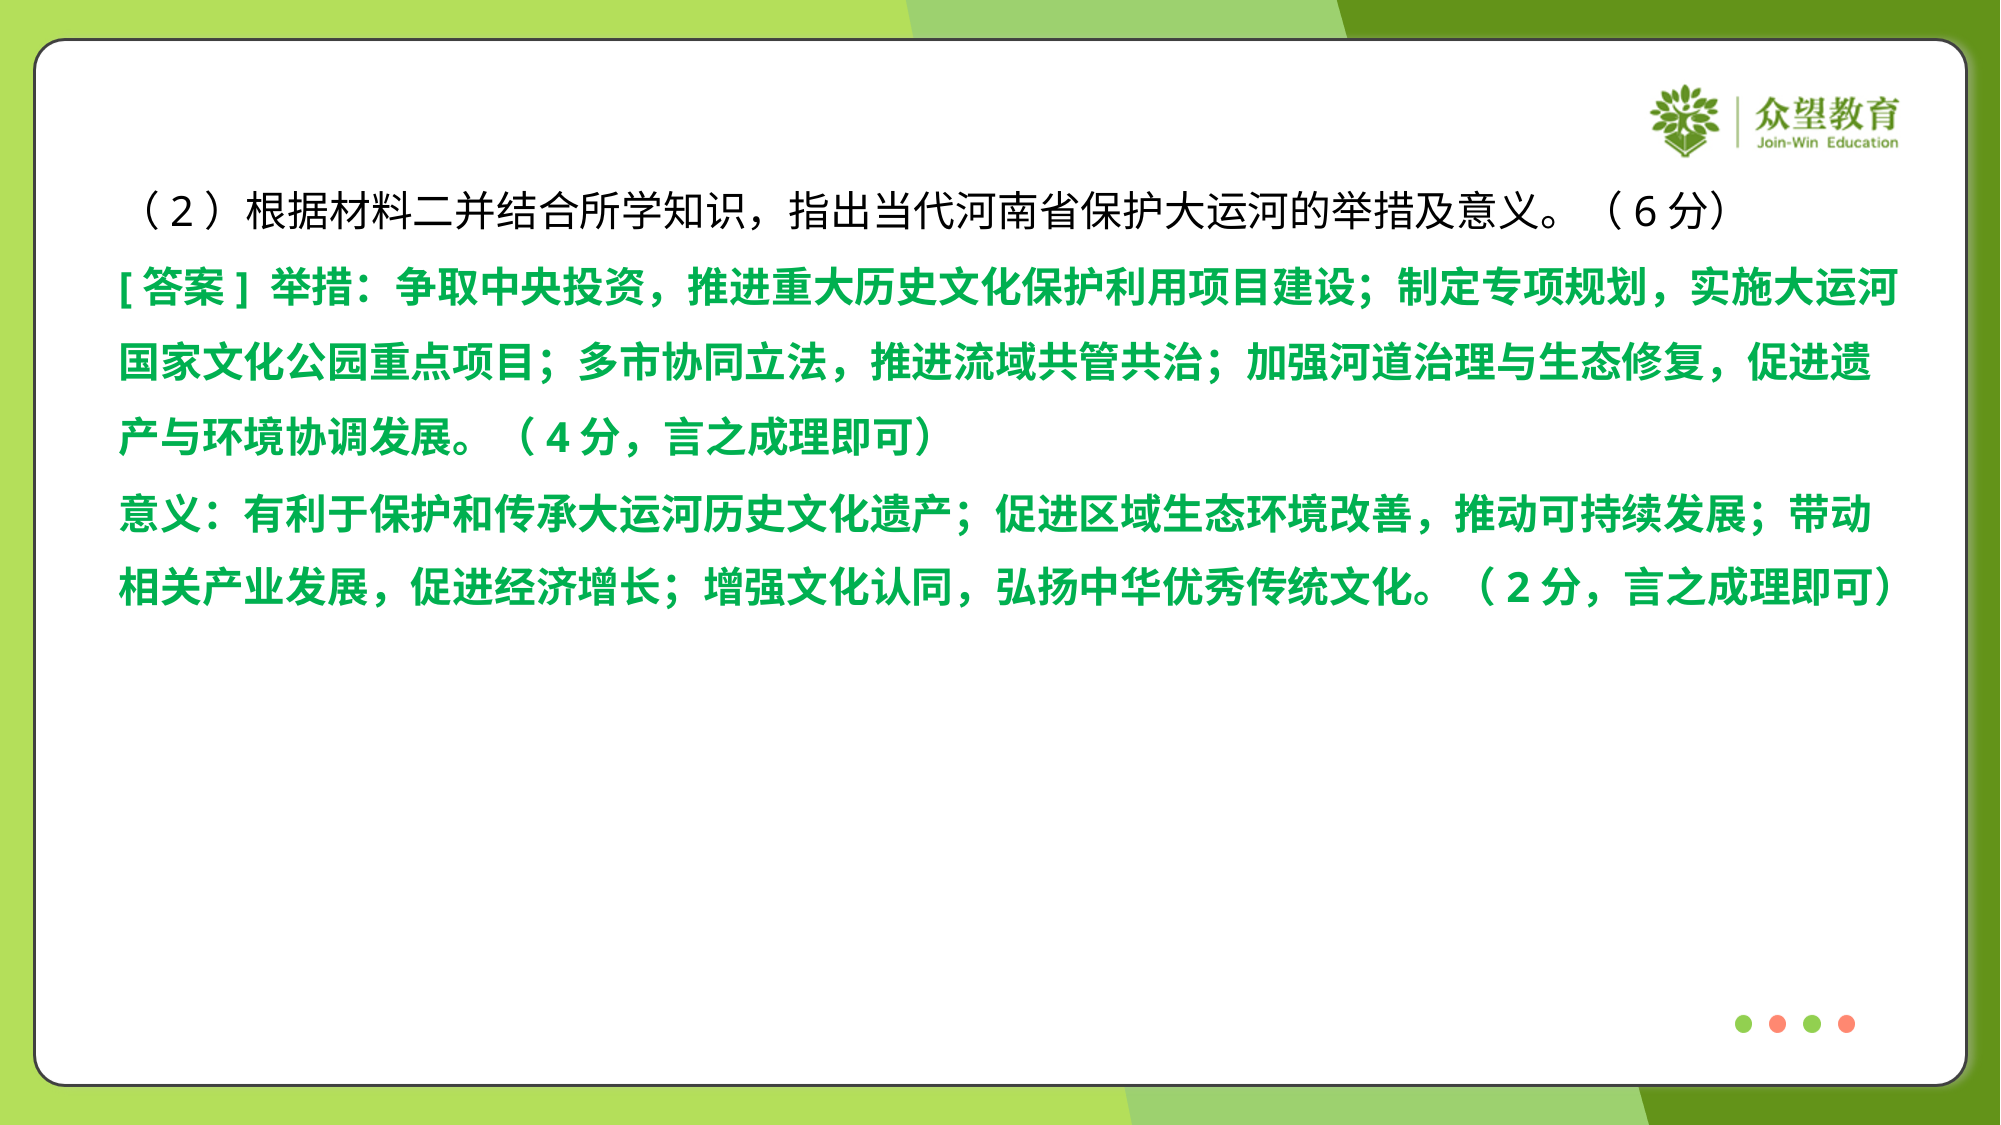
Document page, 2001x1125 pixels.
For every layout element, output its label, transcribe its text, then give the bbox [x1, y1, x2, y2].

picture [0, 0, 2000, 1125]
text_box （2）根据材料二并结合所学知识，指出当代河南省保护大运河的举措及意义。（6分） [118, 159, 1883, 227]
text_box [答案] 举措：争取中央投资，推进重大历史文化保护利用项目建设；制定专项规划，实施大运河 国家文化公园重点项目；多市协同立法，推进流域共管共治；加强河道治理与生态修复，促进遗 产与环境协调发展。（4分，言之成理即可） 意义：有利于保护和传承大运河历史文化遗产；促进区域生态环境改善，推动可持续发展；带动 相关产业发展，促进经济增长；增强文化认同，弘扬中华优秀传统文化。（2分，言之成理即可） [118, 235, 1883, 603]
